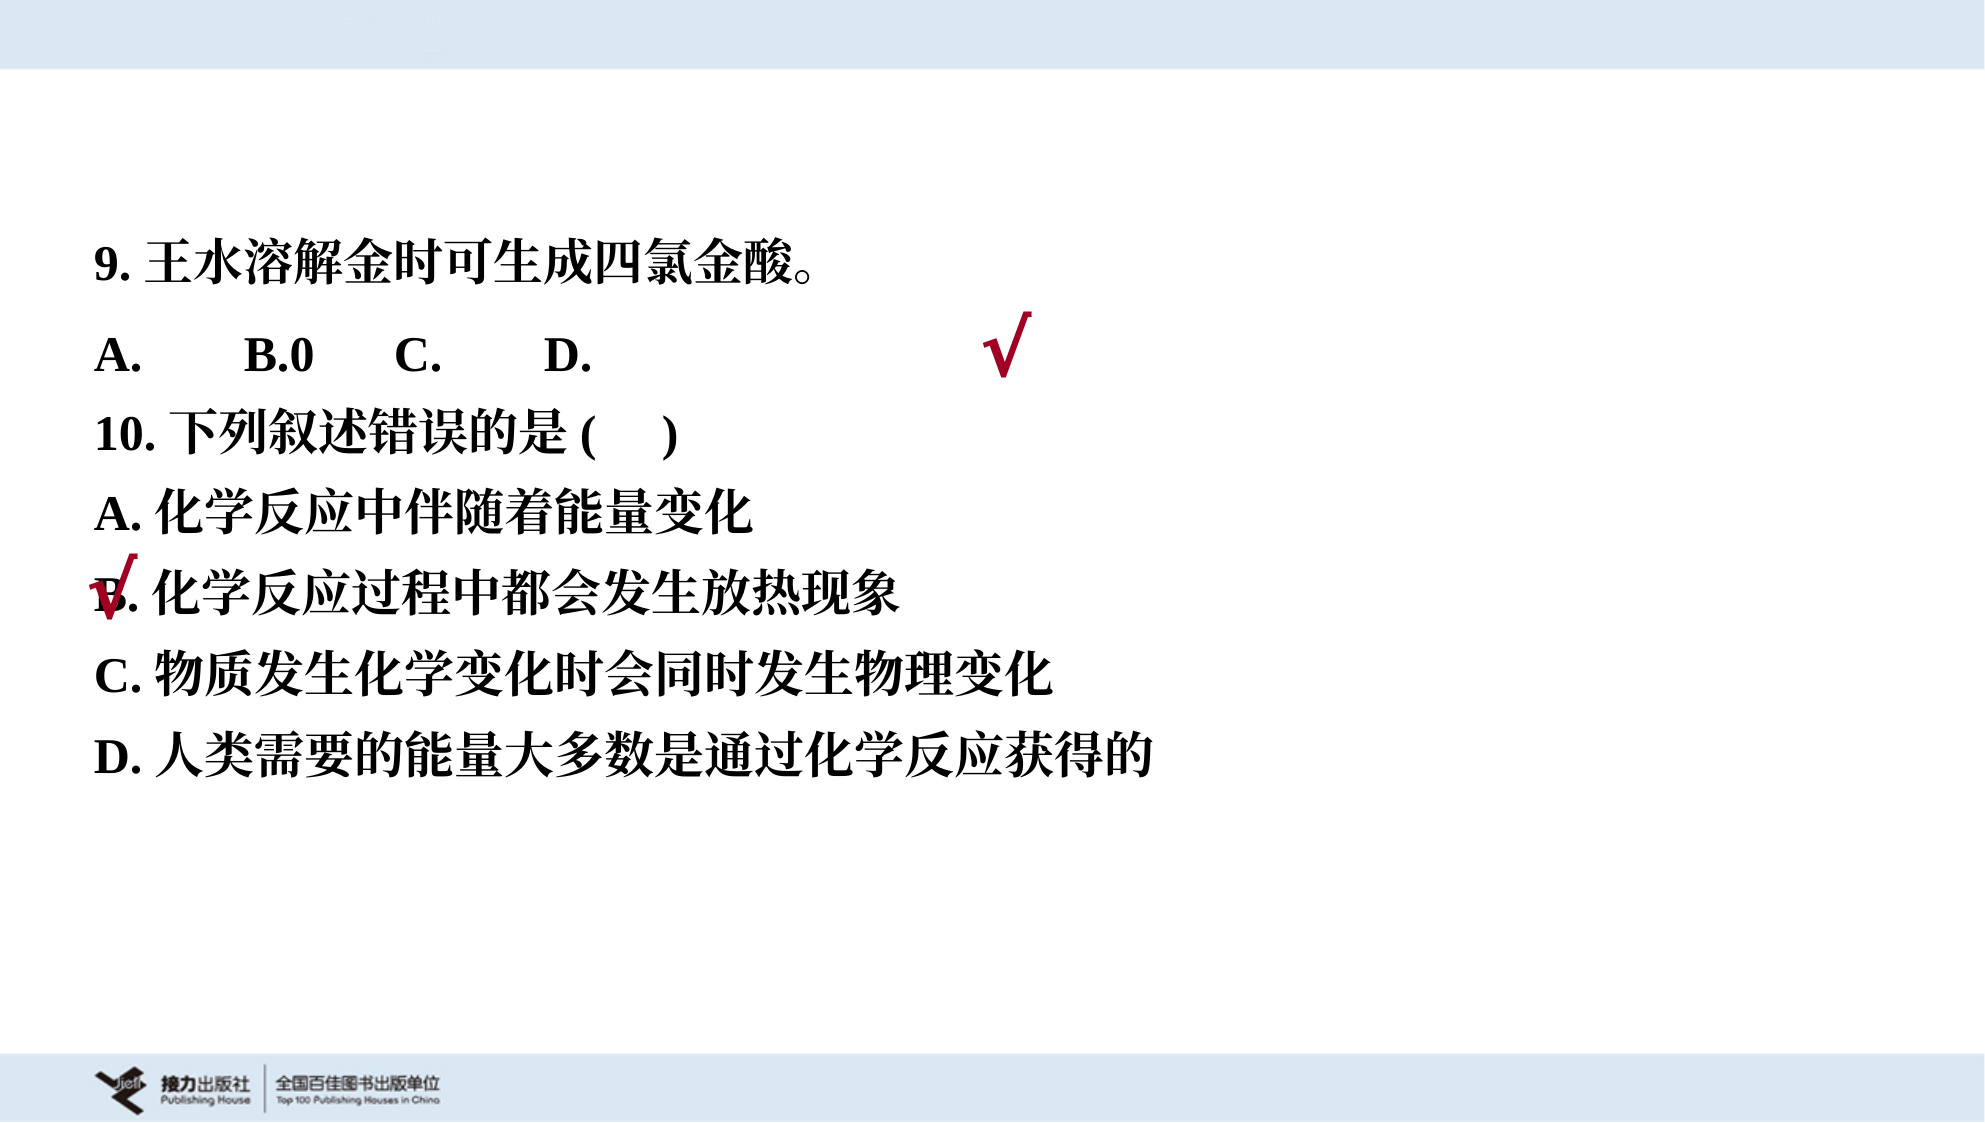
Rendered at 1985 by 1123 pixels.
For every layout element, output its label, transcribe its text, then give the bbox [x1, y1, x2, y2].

text_box 10.下列叙述错误的是( ) [93, 370, 1891, 458]
text_box √ [980, 298, 1032, 392]
text_box √ [85, 541, 138, 634]
text_box A.化学反应中伴随着能量变化 B.化学反应过程中都会发生放热现象 C.物质发生化学变化时会同时发生物理变化 D.人类需要的能量大多数是通过化学反应获得的 [93, 458, 1891, 784]
picture [0, 0, 1985, 1122]
